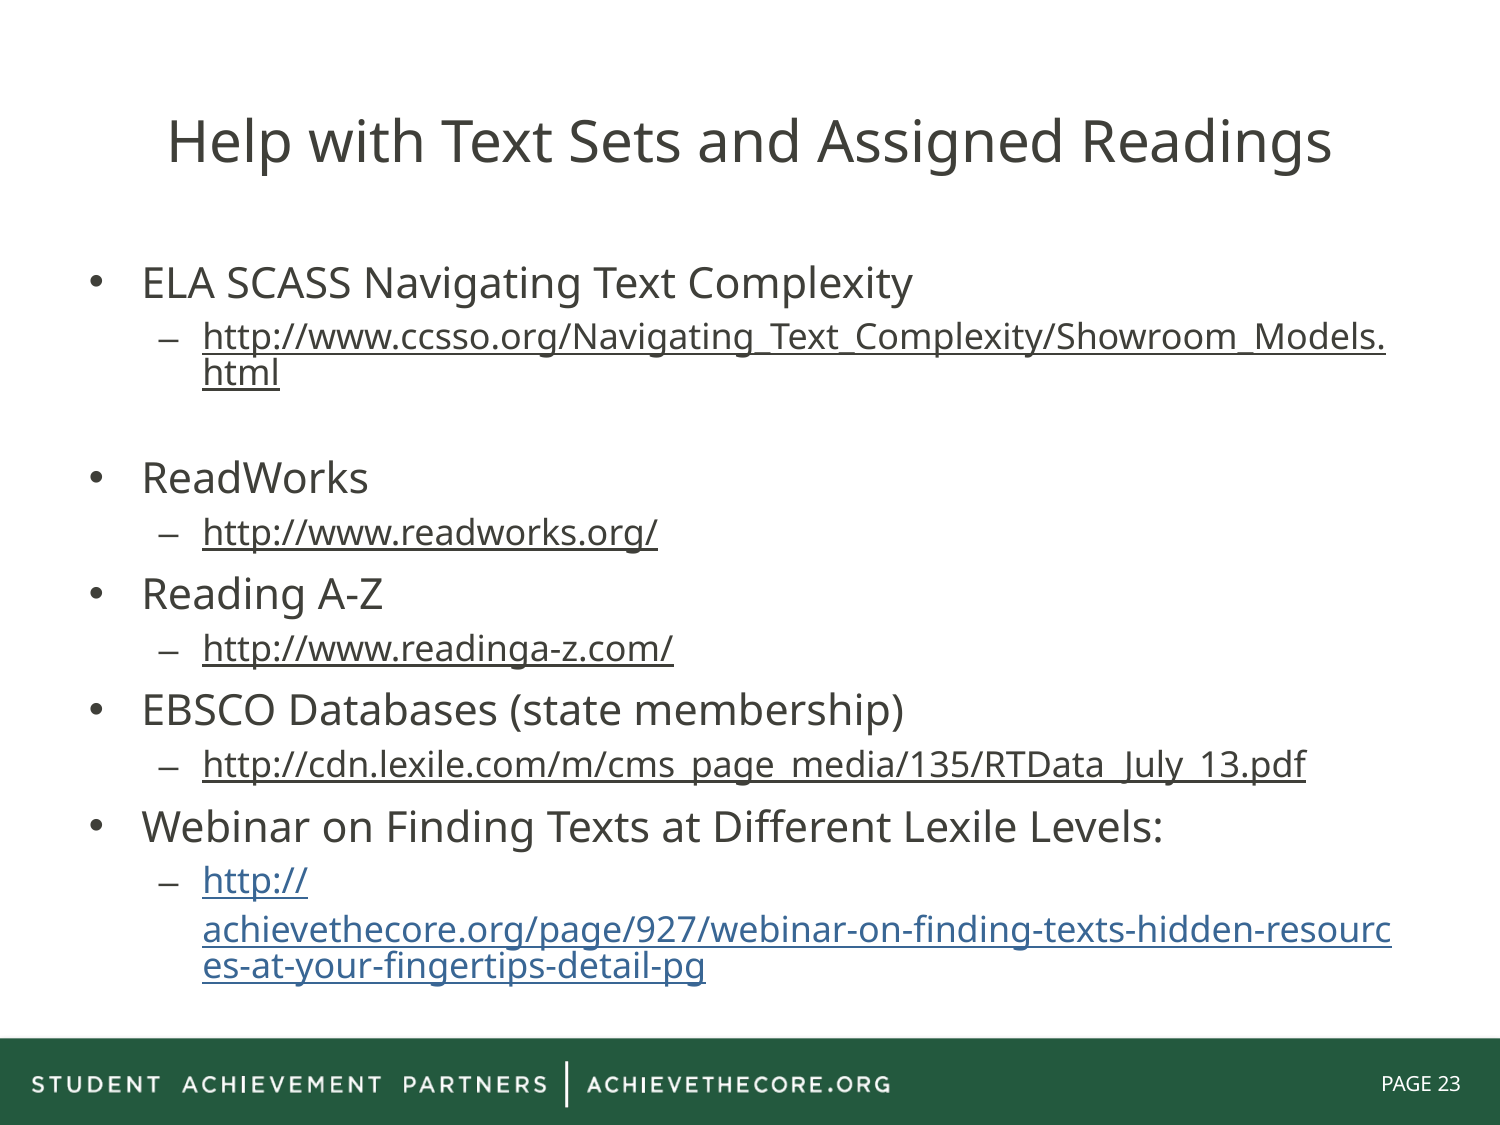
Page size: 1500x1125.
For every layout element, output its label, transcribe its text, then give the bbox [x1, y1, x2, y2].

list ELA SCASS Navigating Text Complexity http://www.ccsso.org/Navigating_Text_Complexity/Showroom_Models.html ReadWorks http://www.readworks.org/ Reading A-Z http://www.readinga-z.com/ EBSCO Databases (state membership) http://cdn.lexile.com/m/cms_page_media/135/RTData_July_13.pdf Webinar on Finding Texts at Different Lexile Levels: http://achievethecore.org/page/927/webinar-on-finding-texts-hidden-resources-at-your-fingertips-detail-pg [73, 187, 1424, 930]
title Help with Text Sets and Assigned Readings [75, 45, 1425, 233]
